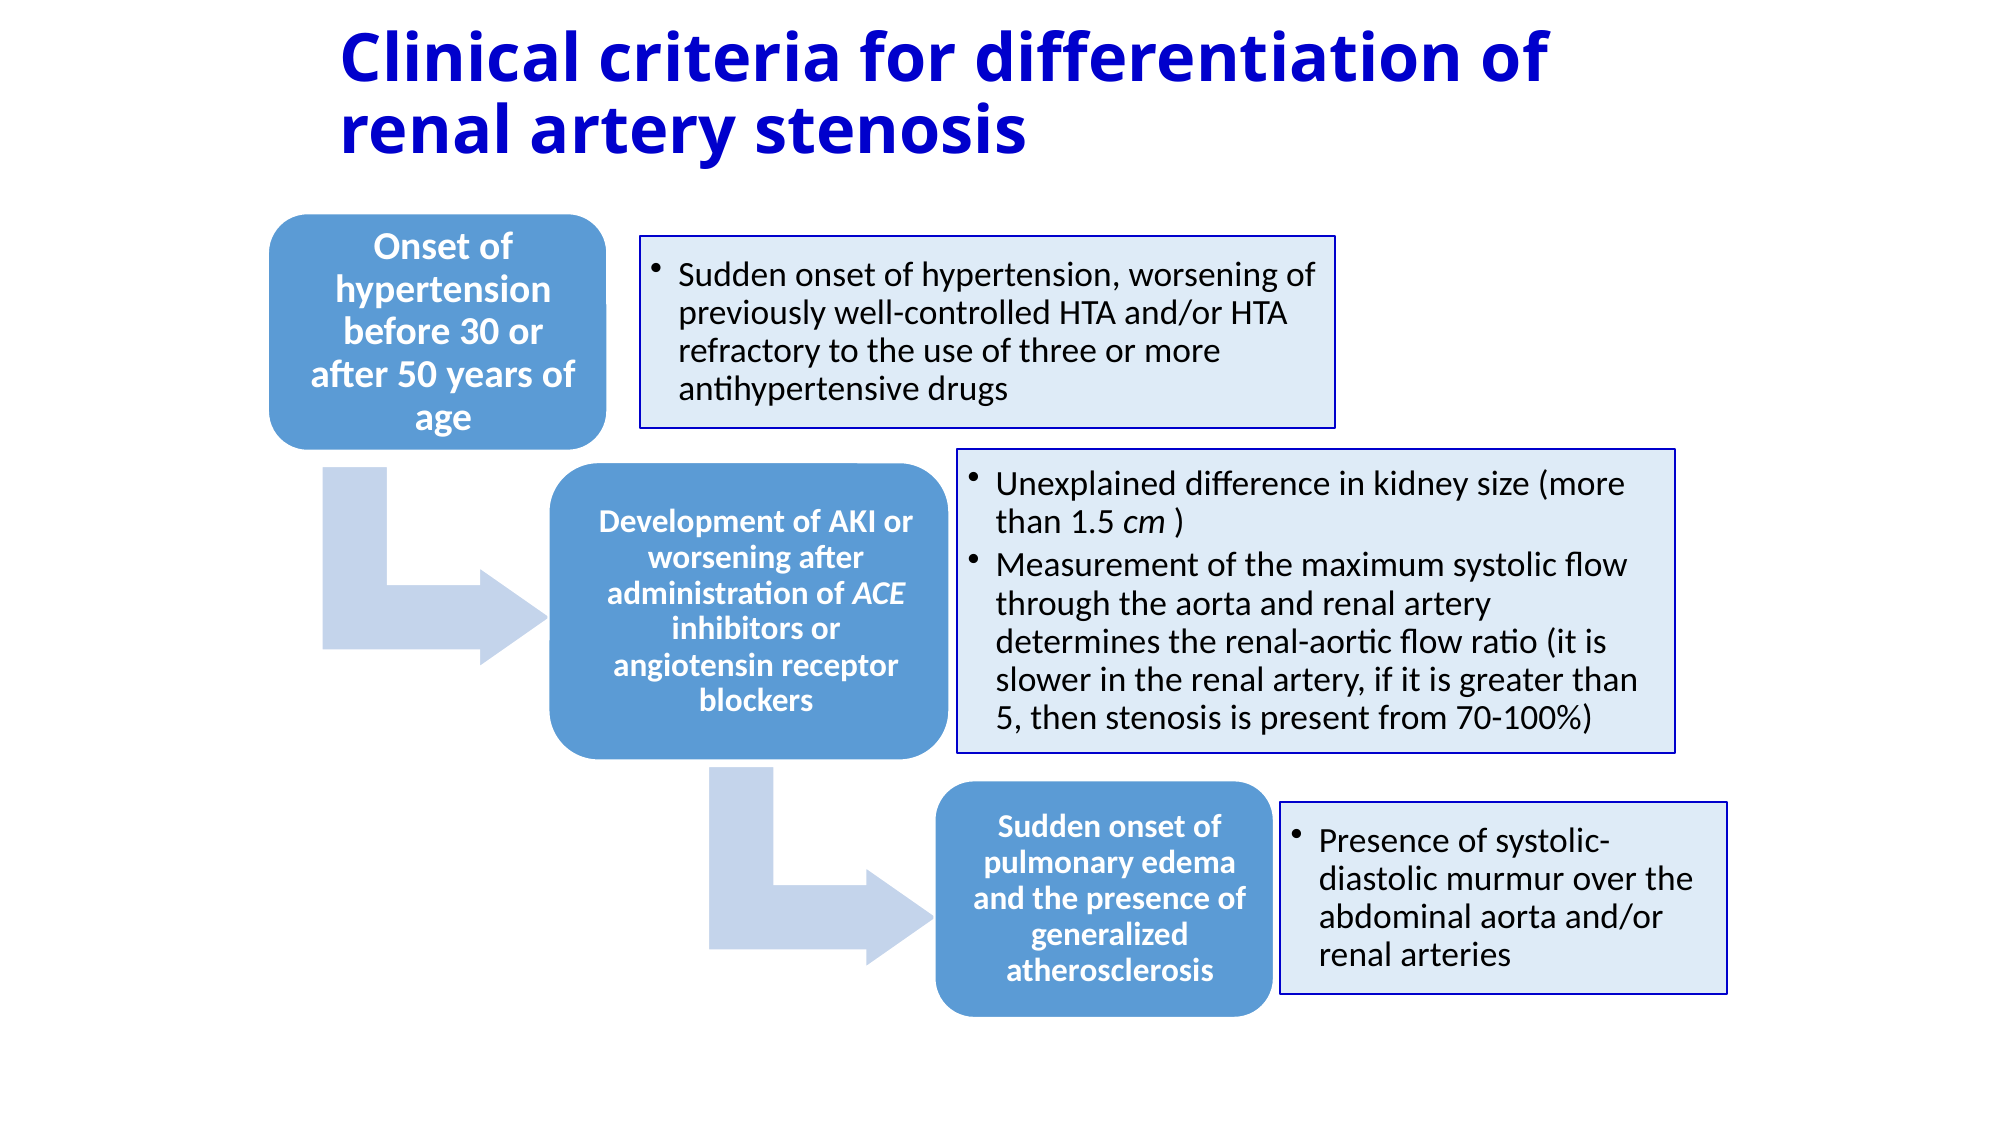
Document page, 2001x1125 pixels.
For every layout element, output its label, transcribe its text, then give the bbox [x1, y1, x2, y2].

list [267, 184, 1733, 1047]
title Clinical criteria for differentiation of renal artery stenosis [324, 7, 1675, 184]
